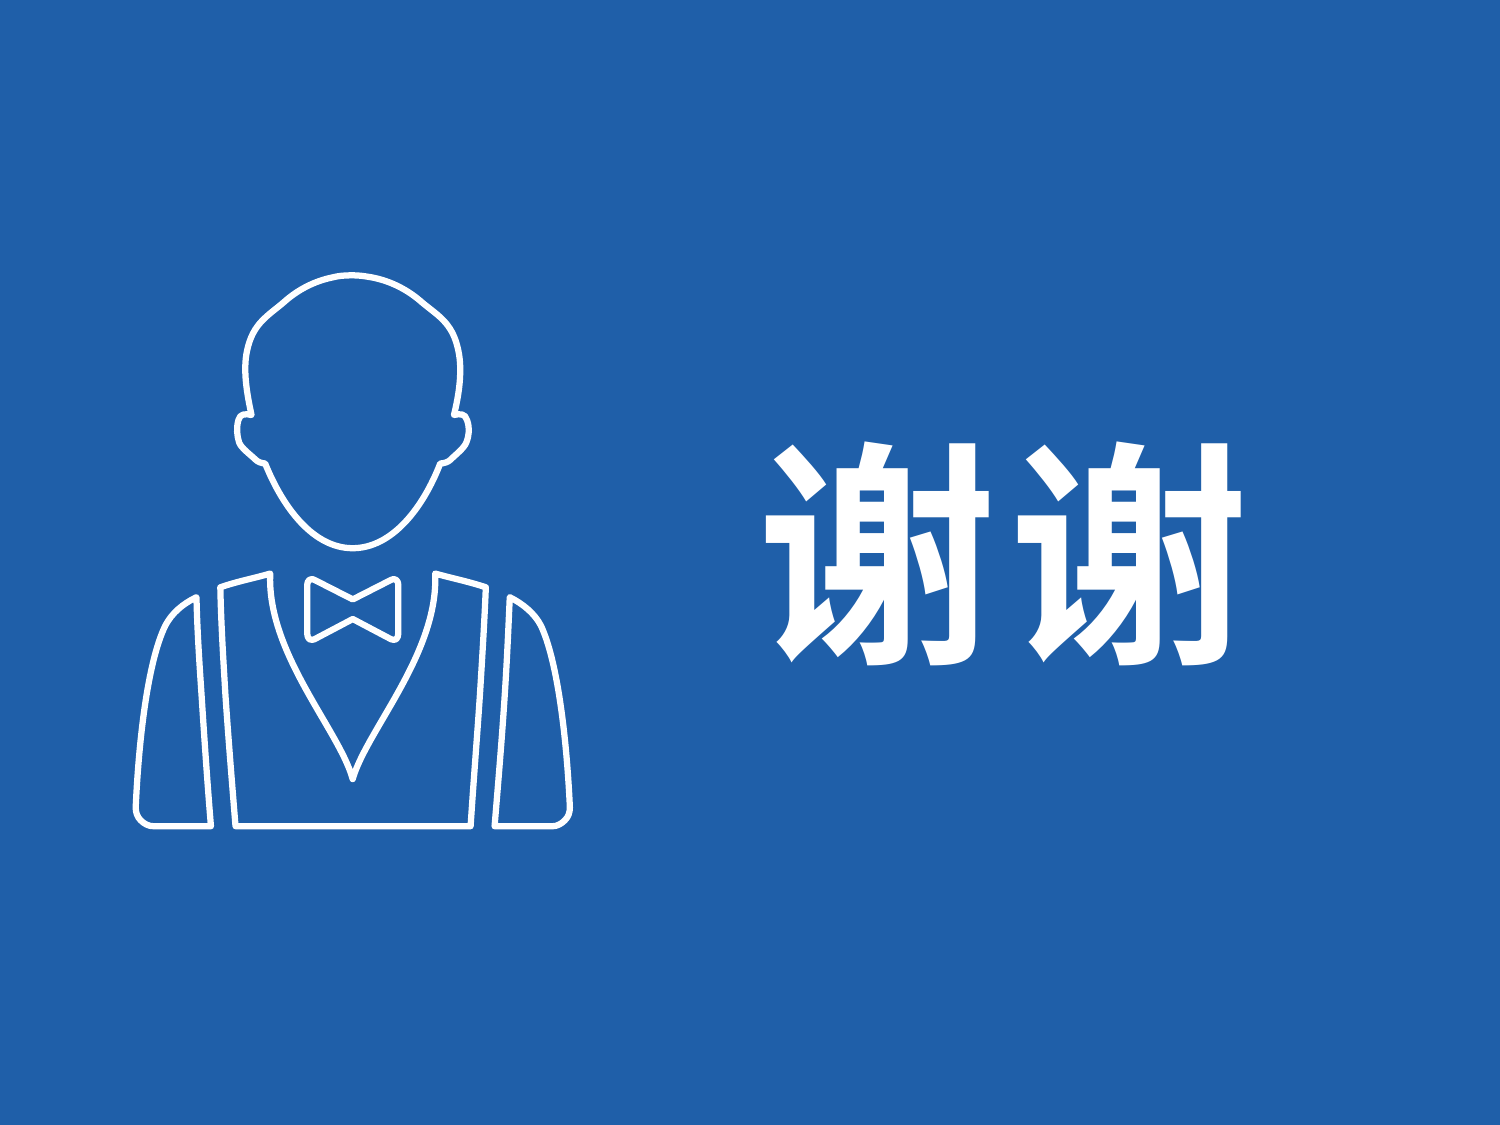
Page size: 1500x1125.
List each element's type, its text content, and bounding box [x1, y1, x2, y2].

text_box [135, 275, 571, 827]
text_box 谢谢 [702, 397, 1305, 701]
